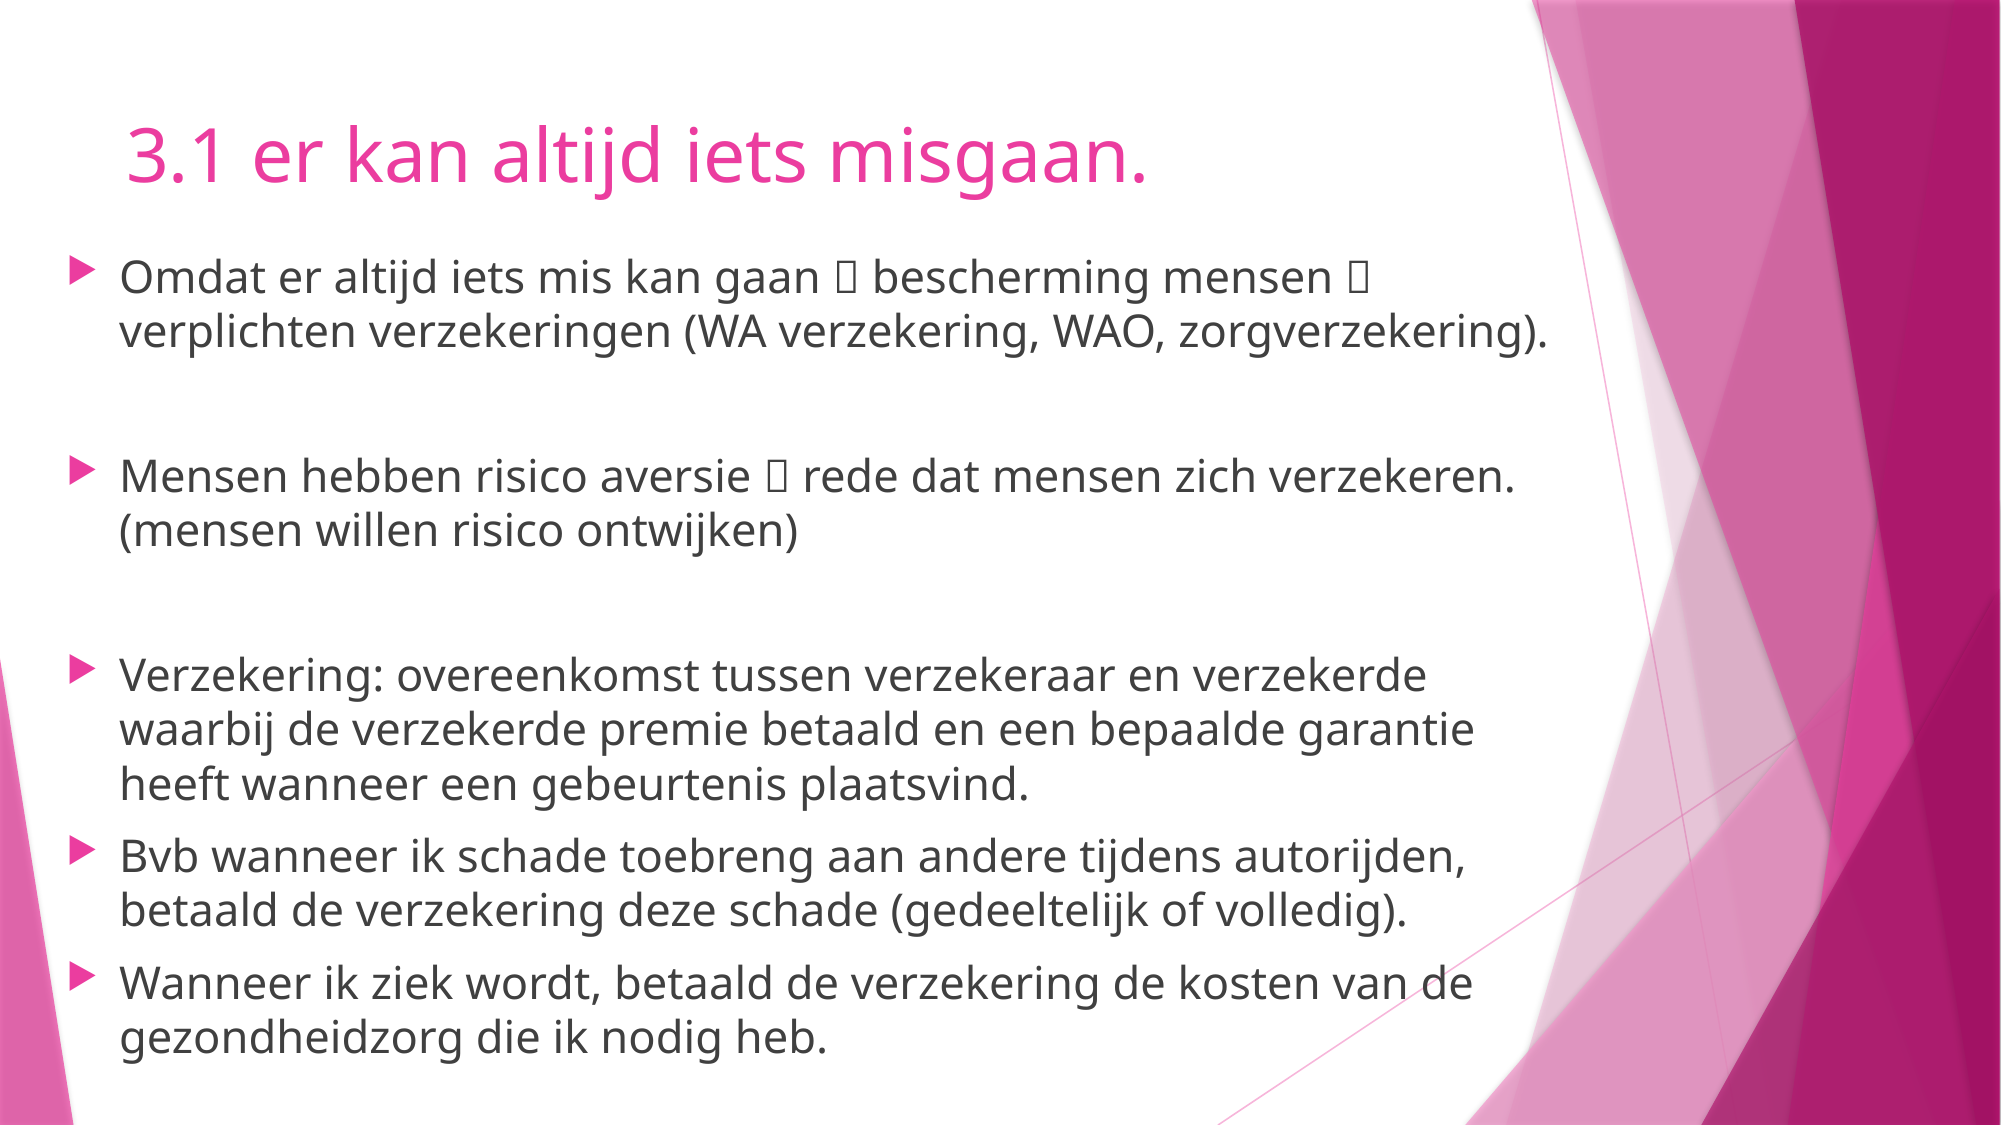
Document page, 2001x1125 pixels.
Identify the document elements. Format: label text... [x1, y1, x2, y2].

title 3.1 er kan altijd iets misgaan. [111, 99, 1522, 240]
list Omdat er altijd iets mis kan gaan  bescherming mensen  verplichten verzekeringen (WA verzekering, WAO, zorgverzekering). Mensen hebben risico aversie  rede dat mensen zich verzekeren. (mensen willen risico ontwijken) Verzekering: overeenkomst tussen verzekeraar en verzekerde waarbij de verzekerde premie betaald en een bepaalde garantie heeft wanneer een gebeurtenis plaatsvind. Bvb wanneer ik schade toebreng aan andere tijdens autorijden, betaald de verzekering deze schade (gedeeltelijk of volledig). Wanneer ik ziek wordt, betaald de verzekering de kosten van de gezondheidzorg die ik nodig heb. [51, 240, 1573, 1084]
